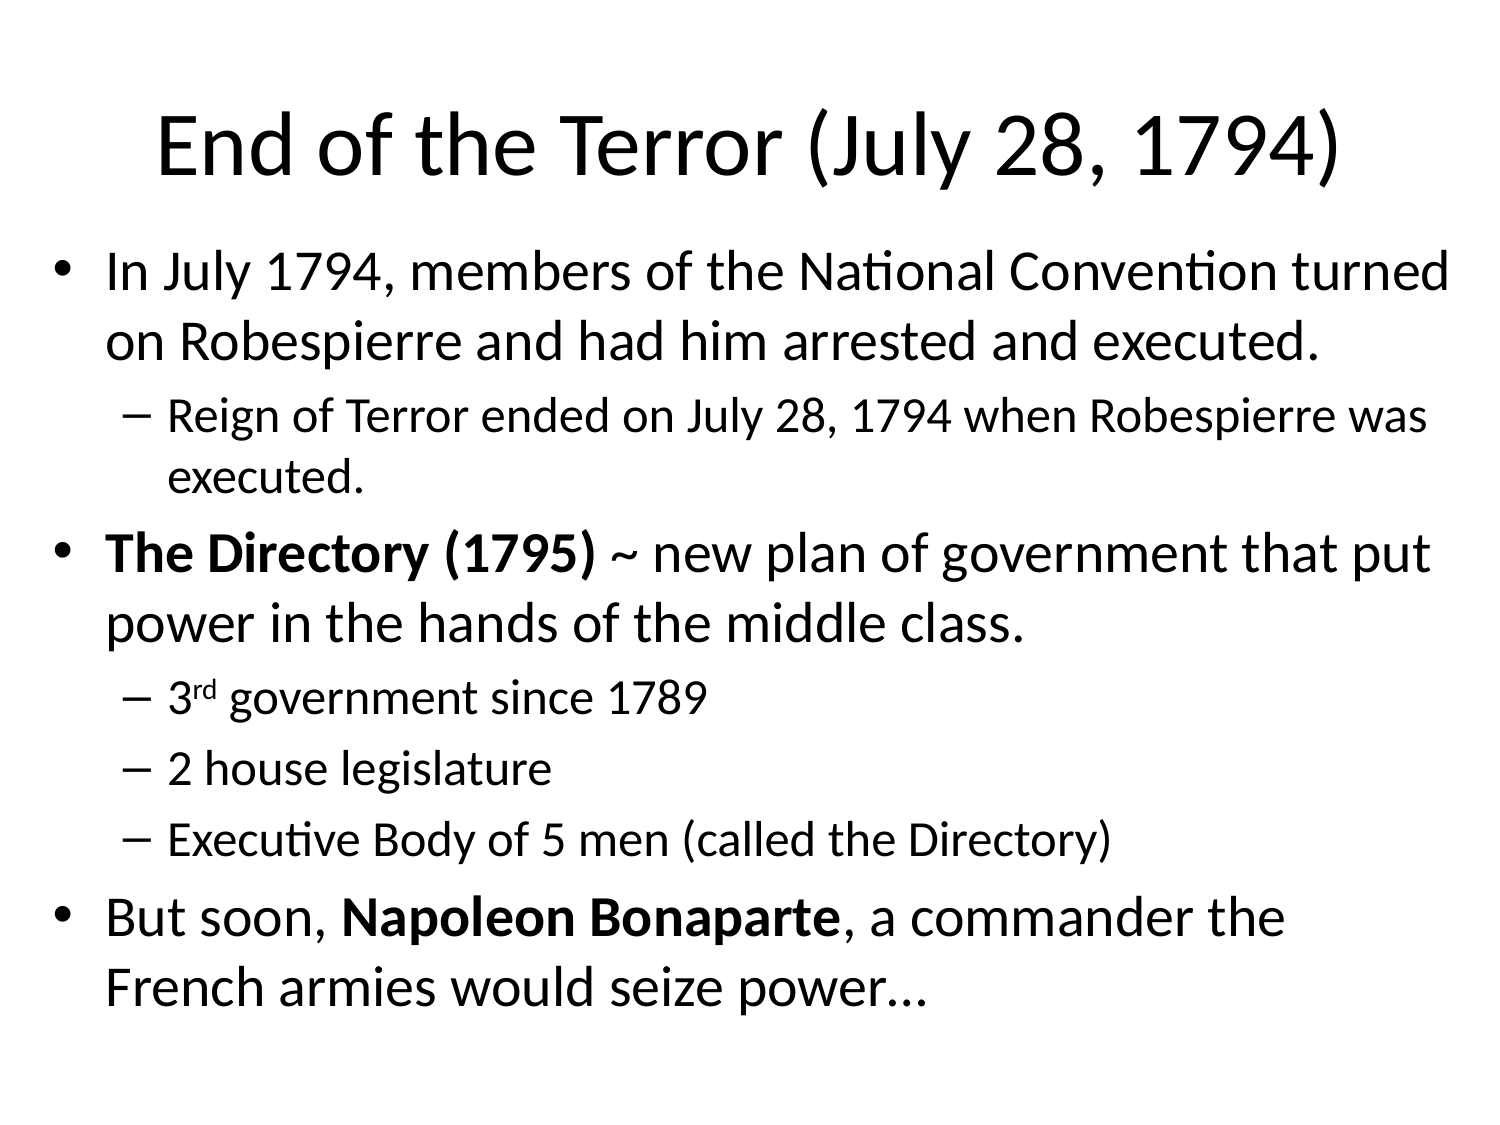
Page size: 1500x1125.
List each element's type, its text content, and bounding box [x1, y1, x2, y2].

list In July 1794, members of the National Convention turned on Robespierre and had him arrested and executed. Reign of Terror ended on July 28, 1794 when Robespierre was executed. The Directory (1795) ~ new plan of government that put power in the hands of the middle class. 3rd government since 1789 2 house legislature Executive Body of 5 men (called the Directory) But soon, Napoleon Bonaparte, a commander the French armies would seize power… [37, 224, 1475, 1088]
title End of the Terror (July 28, 1794) [75, 45, 1425, 224]
